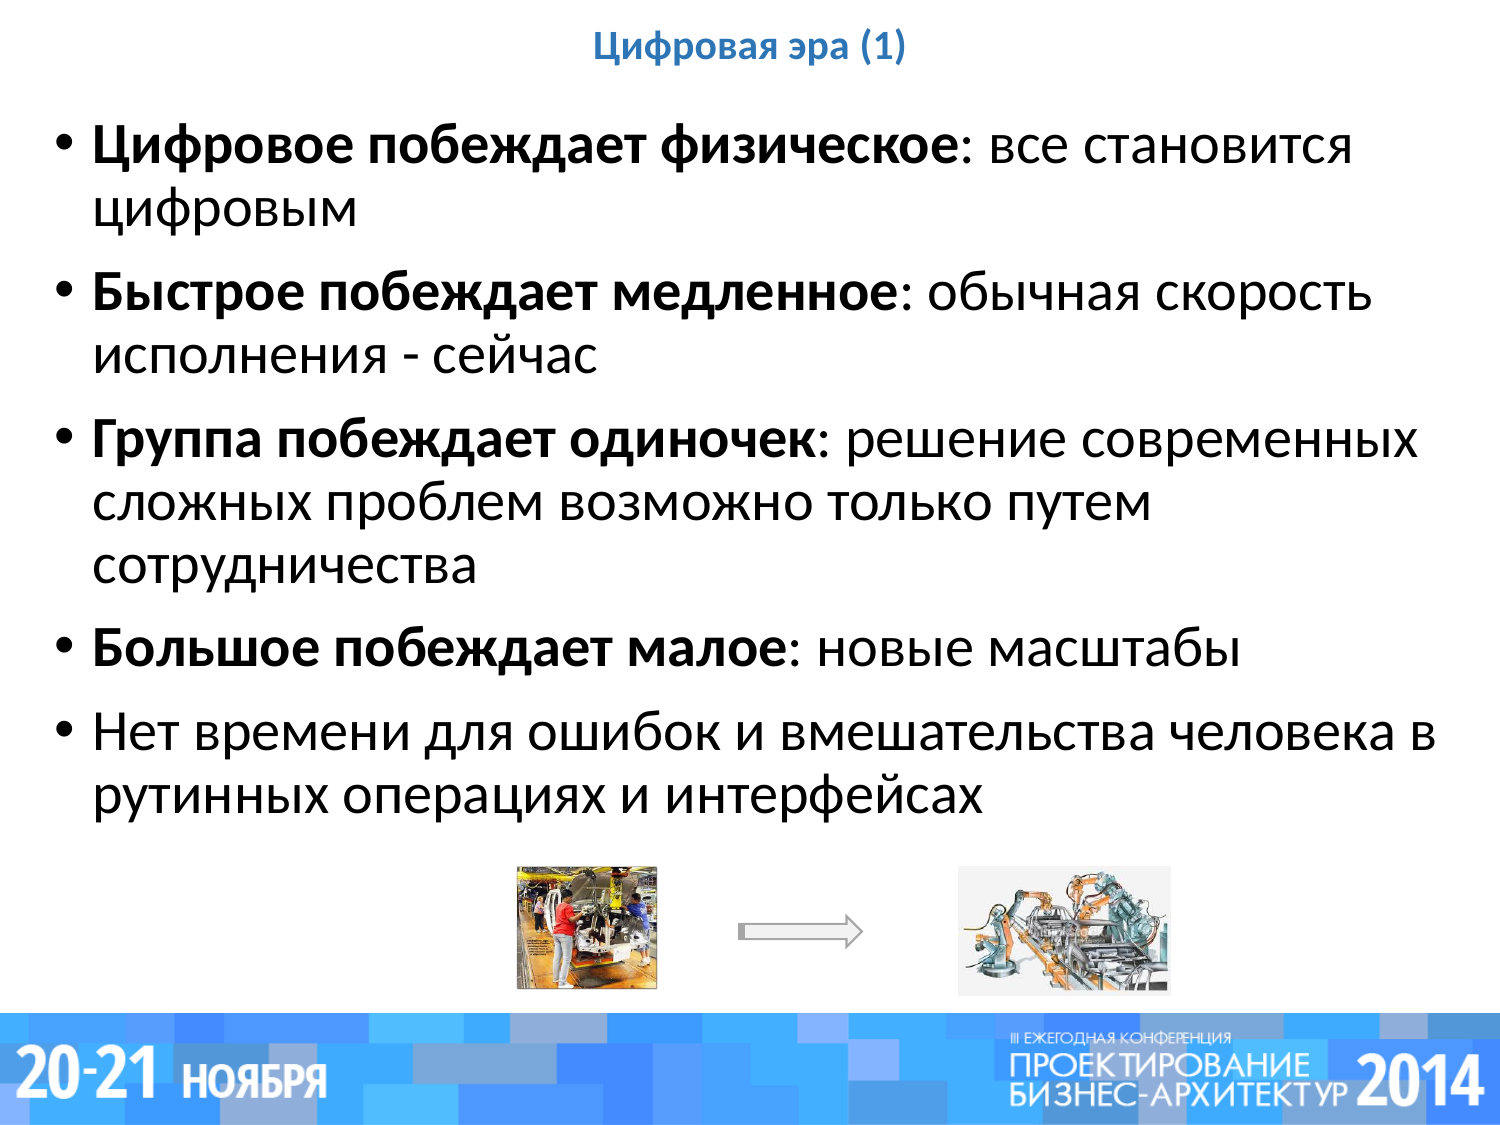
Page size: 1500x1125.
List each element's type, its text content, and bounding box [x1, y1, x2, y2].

list Цифровое побеждает физическое: все становится цифровым Быстрое побеждает медленное: обычная скорость исполнения - сейчас Группа побеждает одиночек: решение современных сложных проблем возможно только путем сотрудничества Большое побеждает малое: новые масштабы Нет времени для ошибок и вмешательства человека в рутинных операциях и интерфейсах [39, 105, 1465, 1014]
picture [958, 866, 1171, 996]
picture [516, 866, 658, 990]
title Цифровая эра (1) [103, 6, 1397, 89]
picture [0, 1013, 1500, 1125]
text_box [738, 913, 864, 950]
